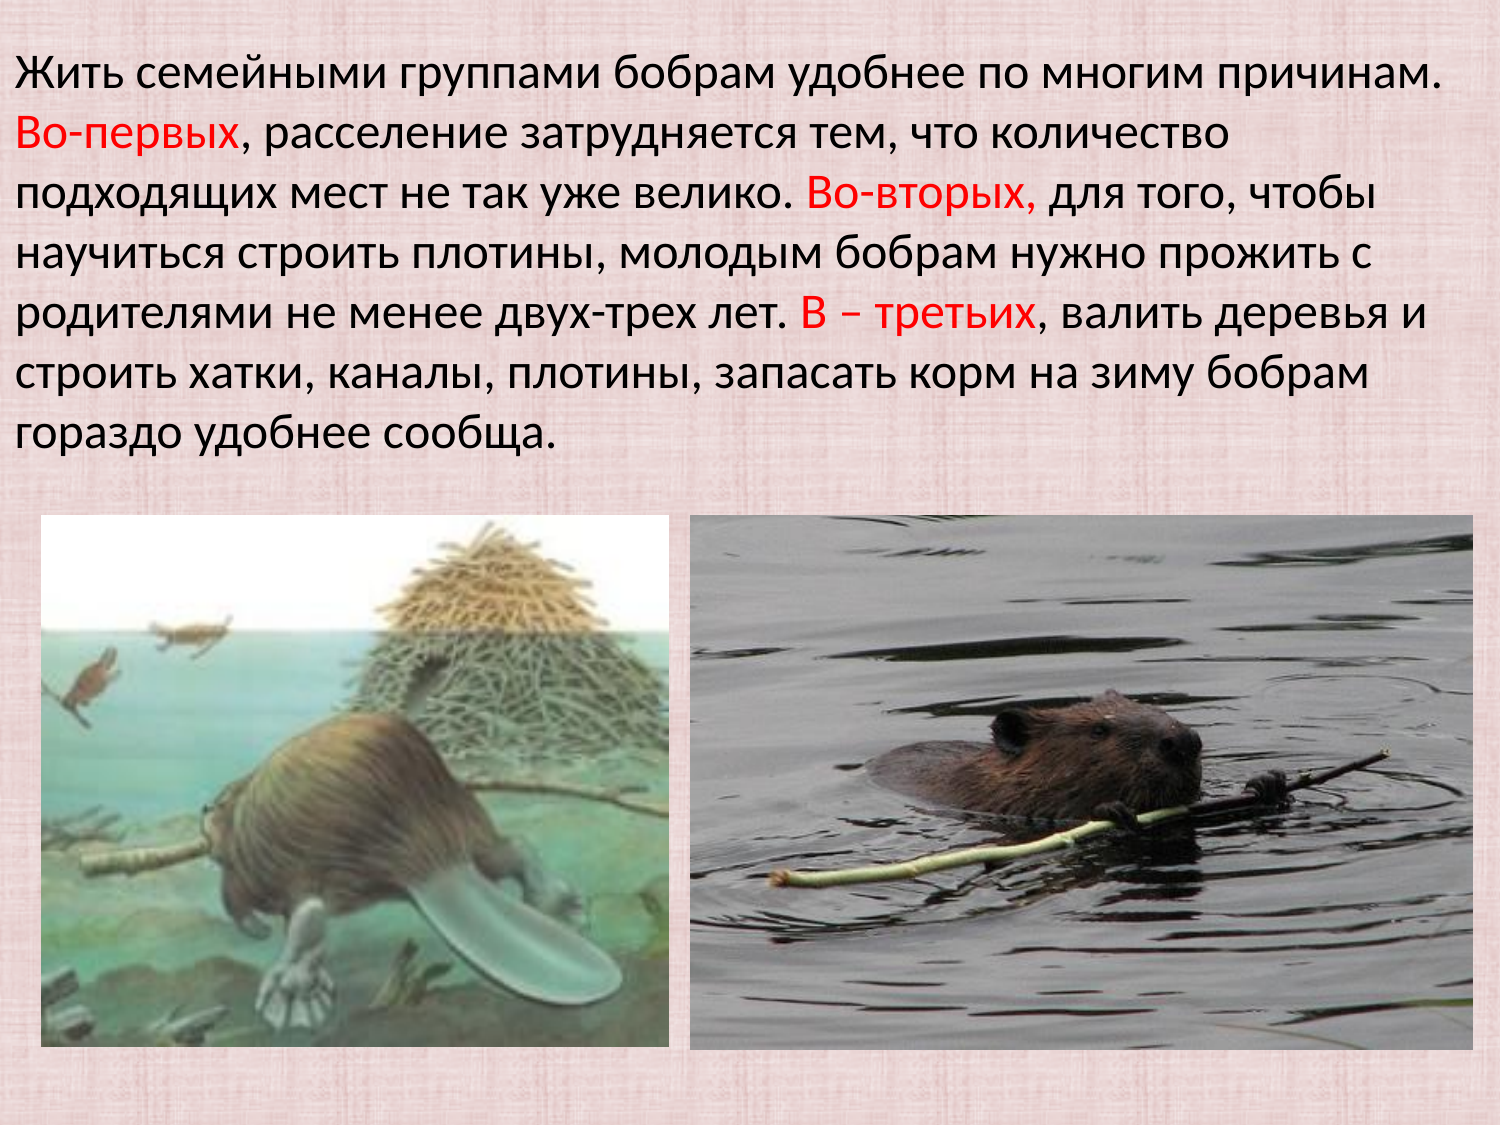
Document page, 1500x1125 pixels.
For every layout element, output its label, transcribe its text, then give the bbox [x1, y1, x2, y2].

picture [690, 514, 1473, 1050]
text_box Жить семейными группами бобрам удобнее по многим причинам. Во-первых, расселение затрудняется тем, что количество подходящих мест не так уже велико. Во-вторых, для того, чтобы научиться строить плотины, молодым бобрам нужно прожить с родителями не менее двух-трех лет. В – третьих, валить деревья и строить хатки, каналы, плотины, запасать корм на зиму бобрам гораздо удобнее сообща. [0, 30, 1471, 466]
picture [41, 514, 669, 1048]
